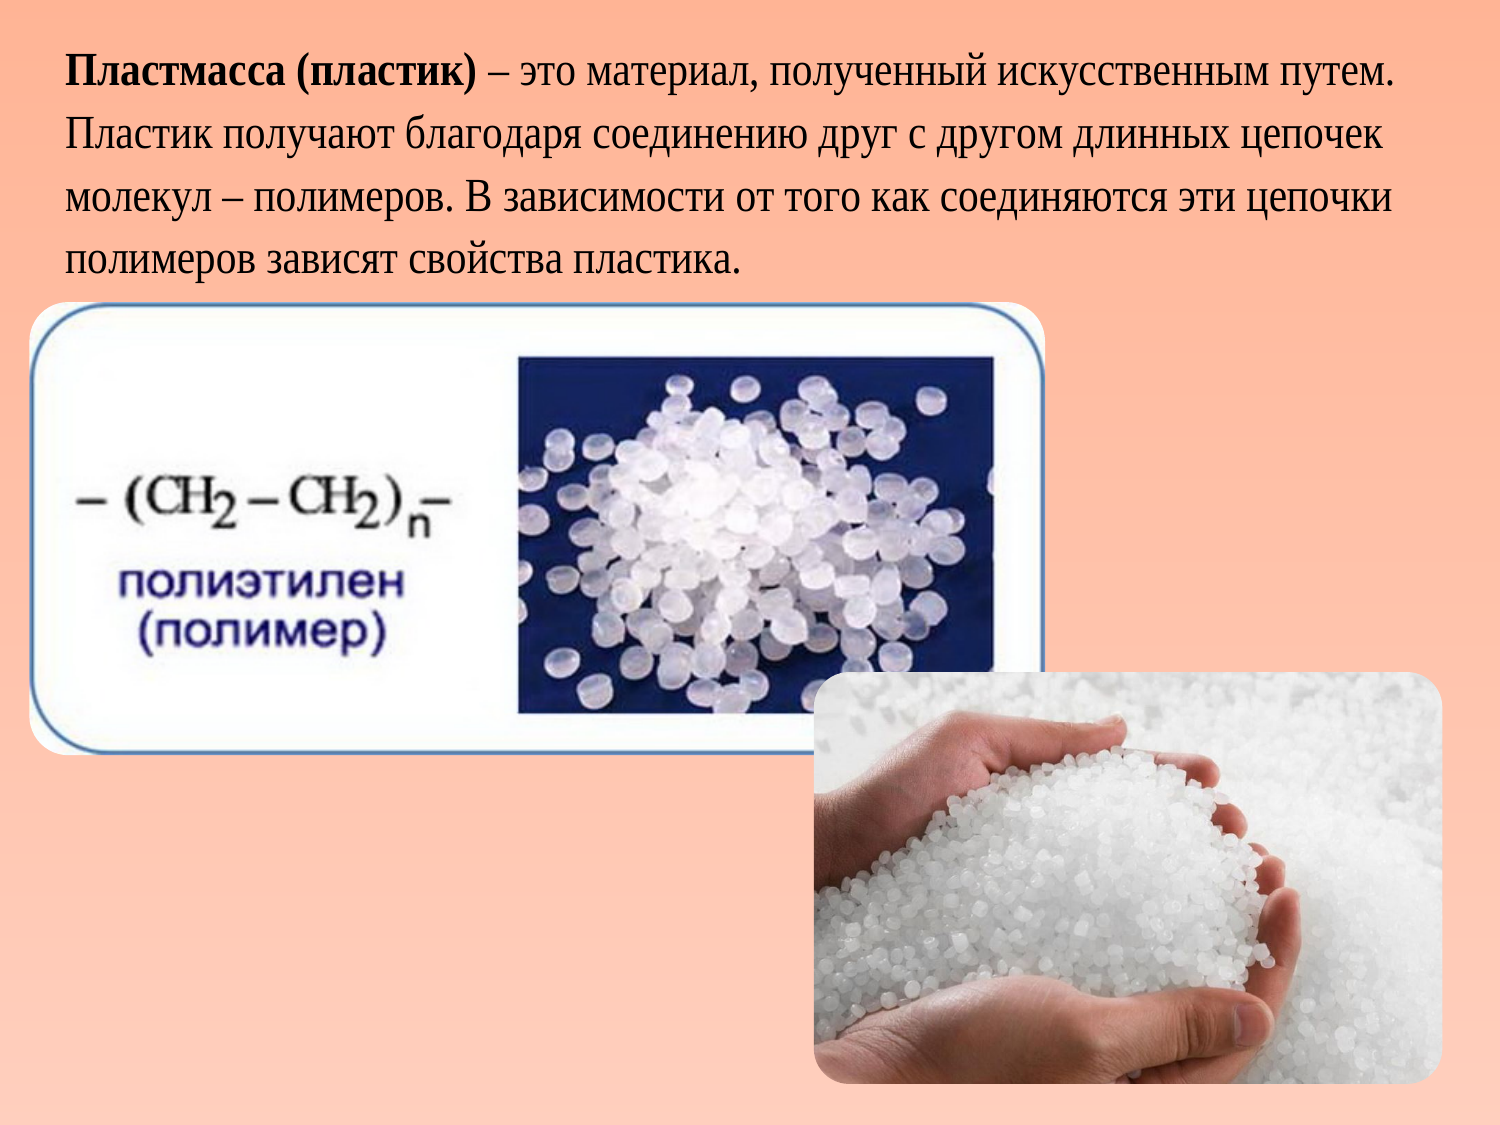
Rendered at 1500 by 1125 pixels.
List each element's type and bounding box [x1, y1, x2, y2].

list [64, 42, 1445, 327]
picture [29, 301, 1443, 1085]
